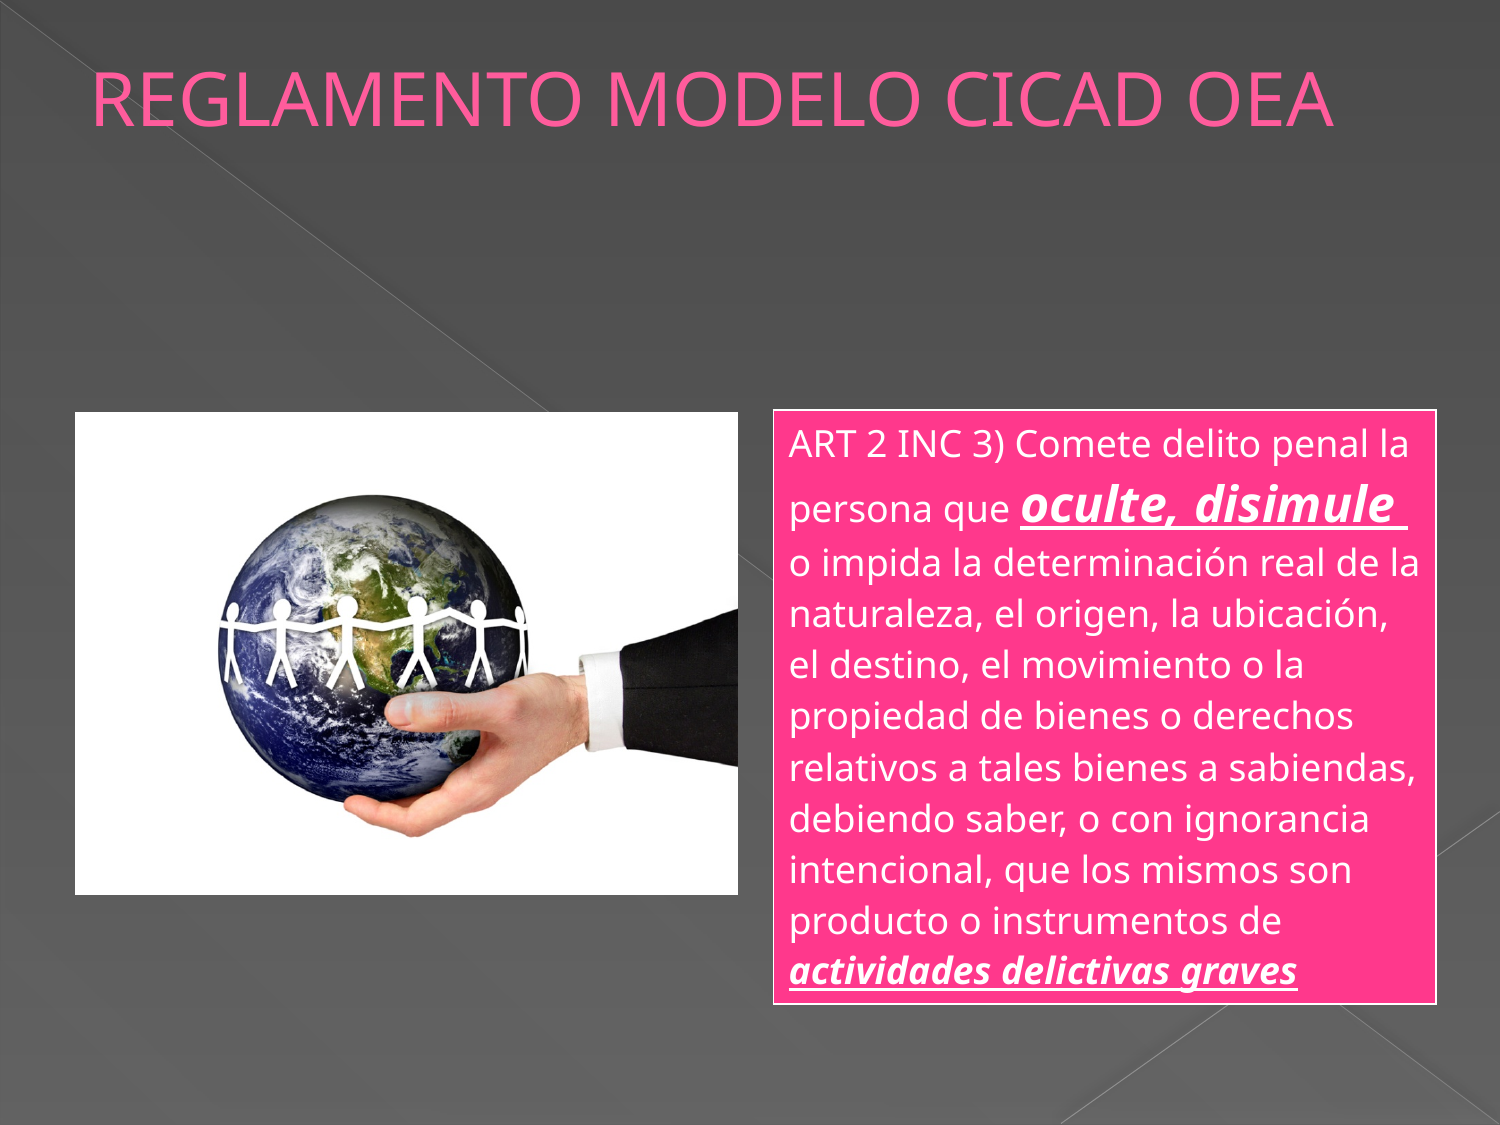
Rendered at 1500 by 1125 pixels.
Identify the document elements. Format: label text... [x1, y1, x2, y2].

picture [74, 412, 738, 895]
text_box REGLAMENTO MODELO CICAD OEA [74, 43, 1425, 274]
table_header ART 2 INC 3) Comete delito penal la persona que oculte, disimule o impida la determinación real de la naturaleza, el origen, la ubicación, el destino, el movimiento o la propiedad de bienes o derechos relativos a tales bienes a sabiendas, debiendo saber, o con ignorancia intencional, que los mismos son producto o instrumentos de actividades delictivas graves [774, 411, 1435, 1003]
